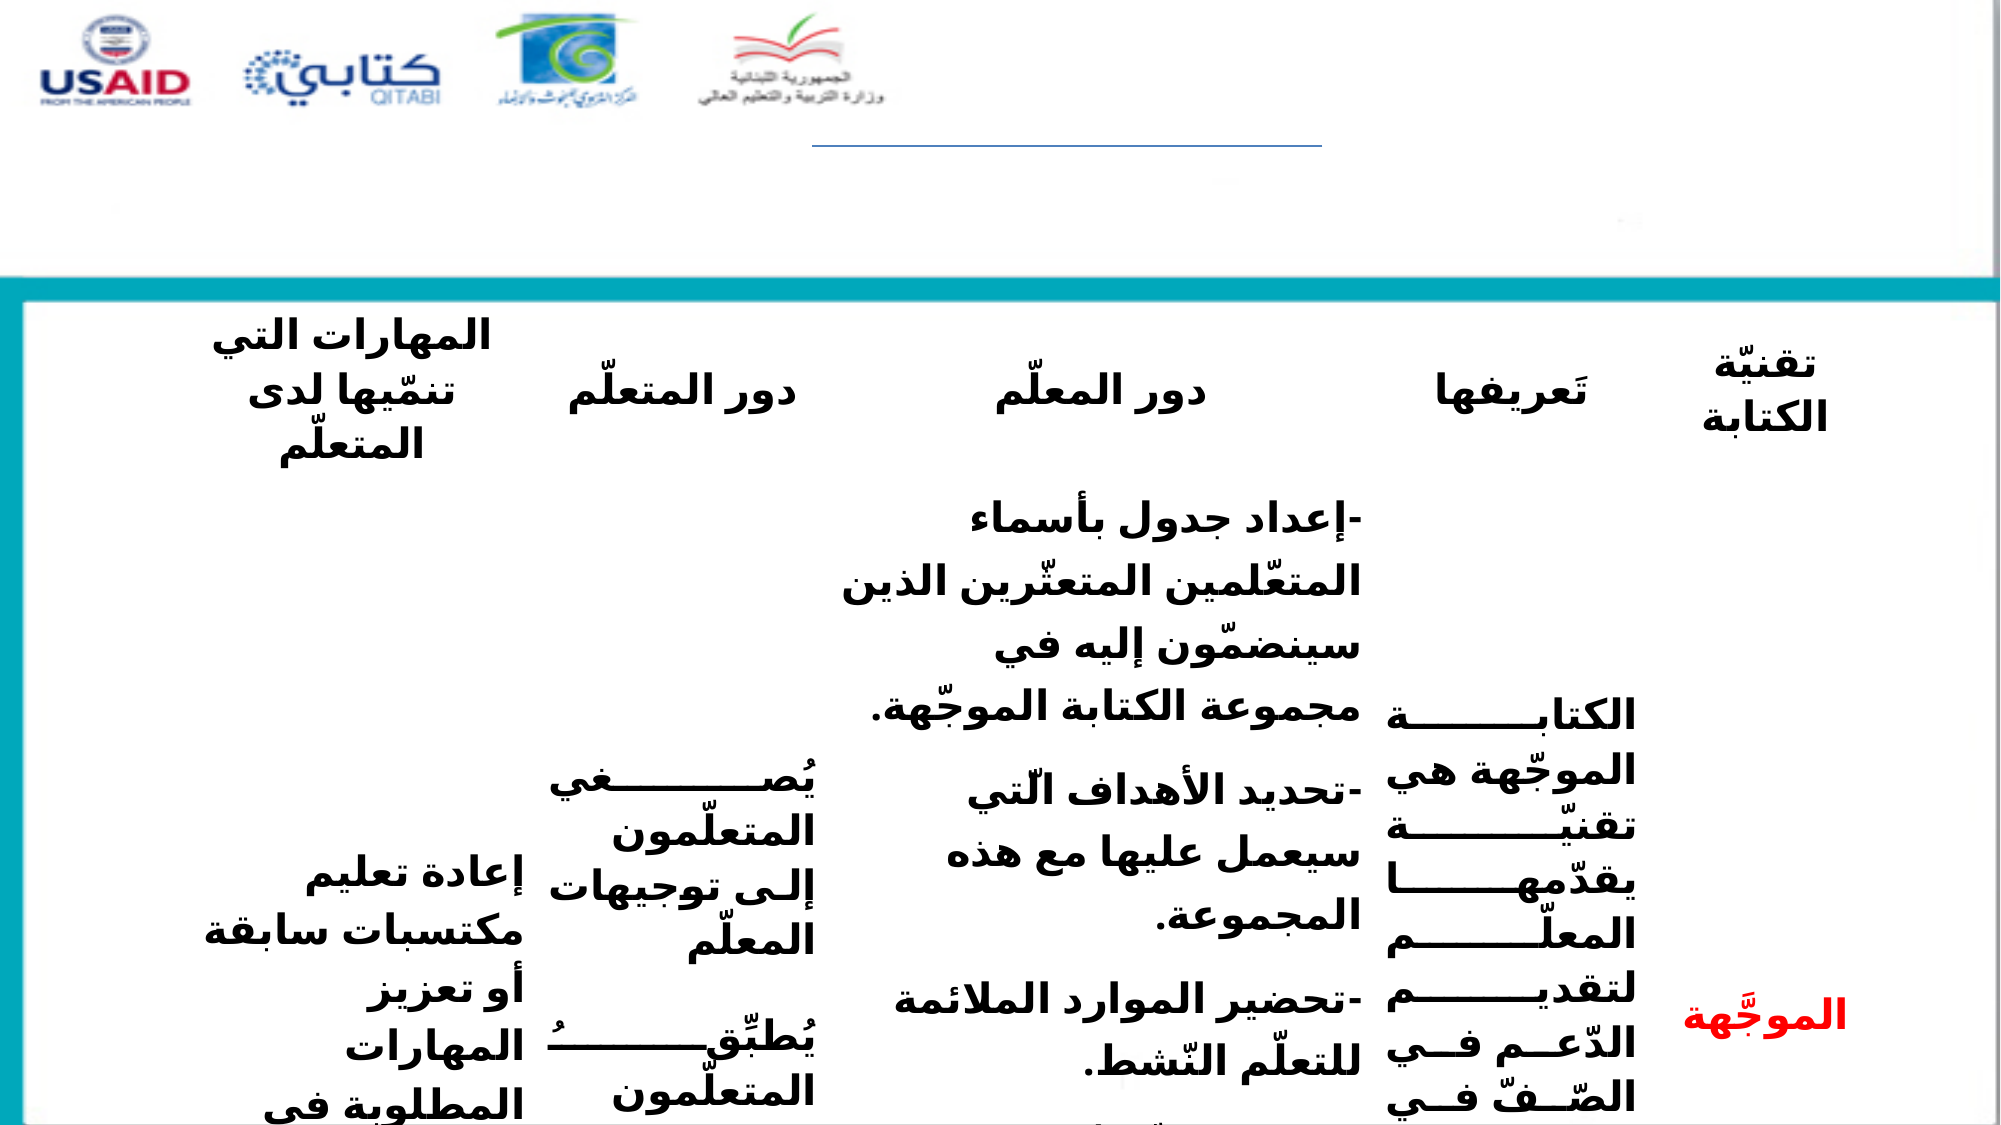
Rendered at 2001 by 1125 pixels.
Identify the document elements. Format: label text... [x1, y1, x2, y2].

table_header تقنيّة الكتابة [1649, 307, 1882, 481]
table_header دور المعلّم [828, 307, 1374, 481]
table_cell الموجَّهة [1649, 481, 1882, 1125]
table_header دور المتعلّم [537, 307, 828, 481]
table_header المهارات التي تنمّيها لدى المتعلّم [167, 307, 537, 481]
table_cell الكتابة الموجّهة هي تقنيّة يقدّمها المعلّم لتقديم الدّعم في الصّفّ في مجموعة صغيرة أو بشكل انفراديّ. [1374, 481, 1649, 1125]
table_header تَعريفها [1374, 307, 1649, 481]
table_cell -إعداد جدول بأسماء المتعّلمين المتعثّرين الذين سينضمّون إليه في مجموعة الكتابة الموجّهة. -تحديد الأهداف الّتي سيعمل عليها مع هذه المجموعة. -تحضير الموارد الملائمة للتعلّم النّشط. -تحديد المدّة ( لا تتجاوز 20 دقيقة ثلاث مرات في الأسبوع للمتعلّمين الأكثر تعسرًا ومرتين للأقلّ تعثّرًا أي الّذين يحتاجون إلى دعم خفيف من أجل تثبيت المفاهيم. [828, 481, 1374, 1125]
table_cell إعادة تعليم مكتسبات سابقة أو تعزيز المهارات المطلوبة في صفّه. [167, 481, 537, 1125]
table_cell يُصغي المتعلّمون إلى توجيهات المعلّم يُطبِّقُ المتعلّمون الإستراتيجيّة الصّحيحة في أثناء الكتابة [537, 481, 828, 1125]
picture [0, 0, 2001, 1125]
